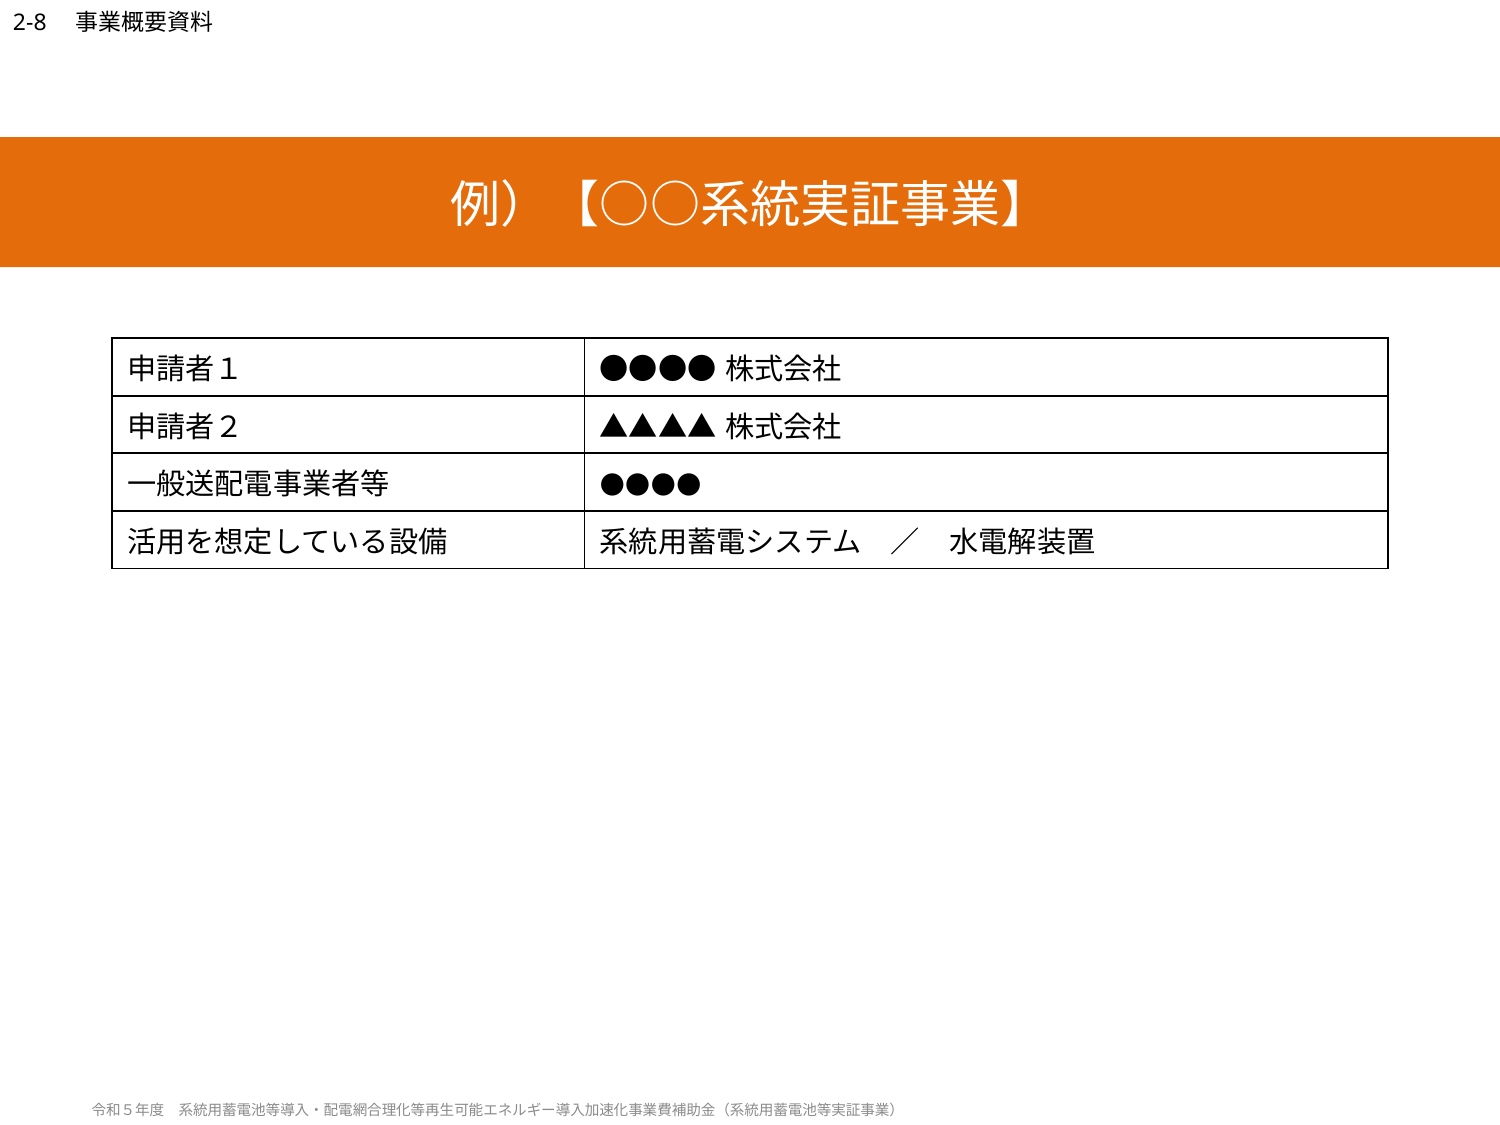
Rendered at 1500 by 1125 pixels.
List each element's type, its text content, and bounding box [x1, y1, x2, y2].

table_cell ▲▲▲▲株式会社 [585, 397, 1387, 452]
table_cell 一般送配電事業者等 [113, 454, 584, 510]
table_cell 申請者２ [113, 397, 584, 452]
table_header 申請者１ [113, 339, 584, 395]
table_cell 活用を想定している設備 [113, 512, 584, 568]
table_cell 系統用蓄電システム ／ 水電解装置 [585, 512, 1387, 568]
title 例）【○○系統実証事業】 [0, 137, 1500, 268]
table_header ●●●●株式会社 [585, 339, 1387, 395]
table_cell ●●●● [585, 454, 1387, 510]
